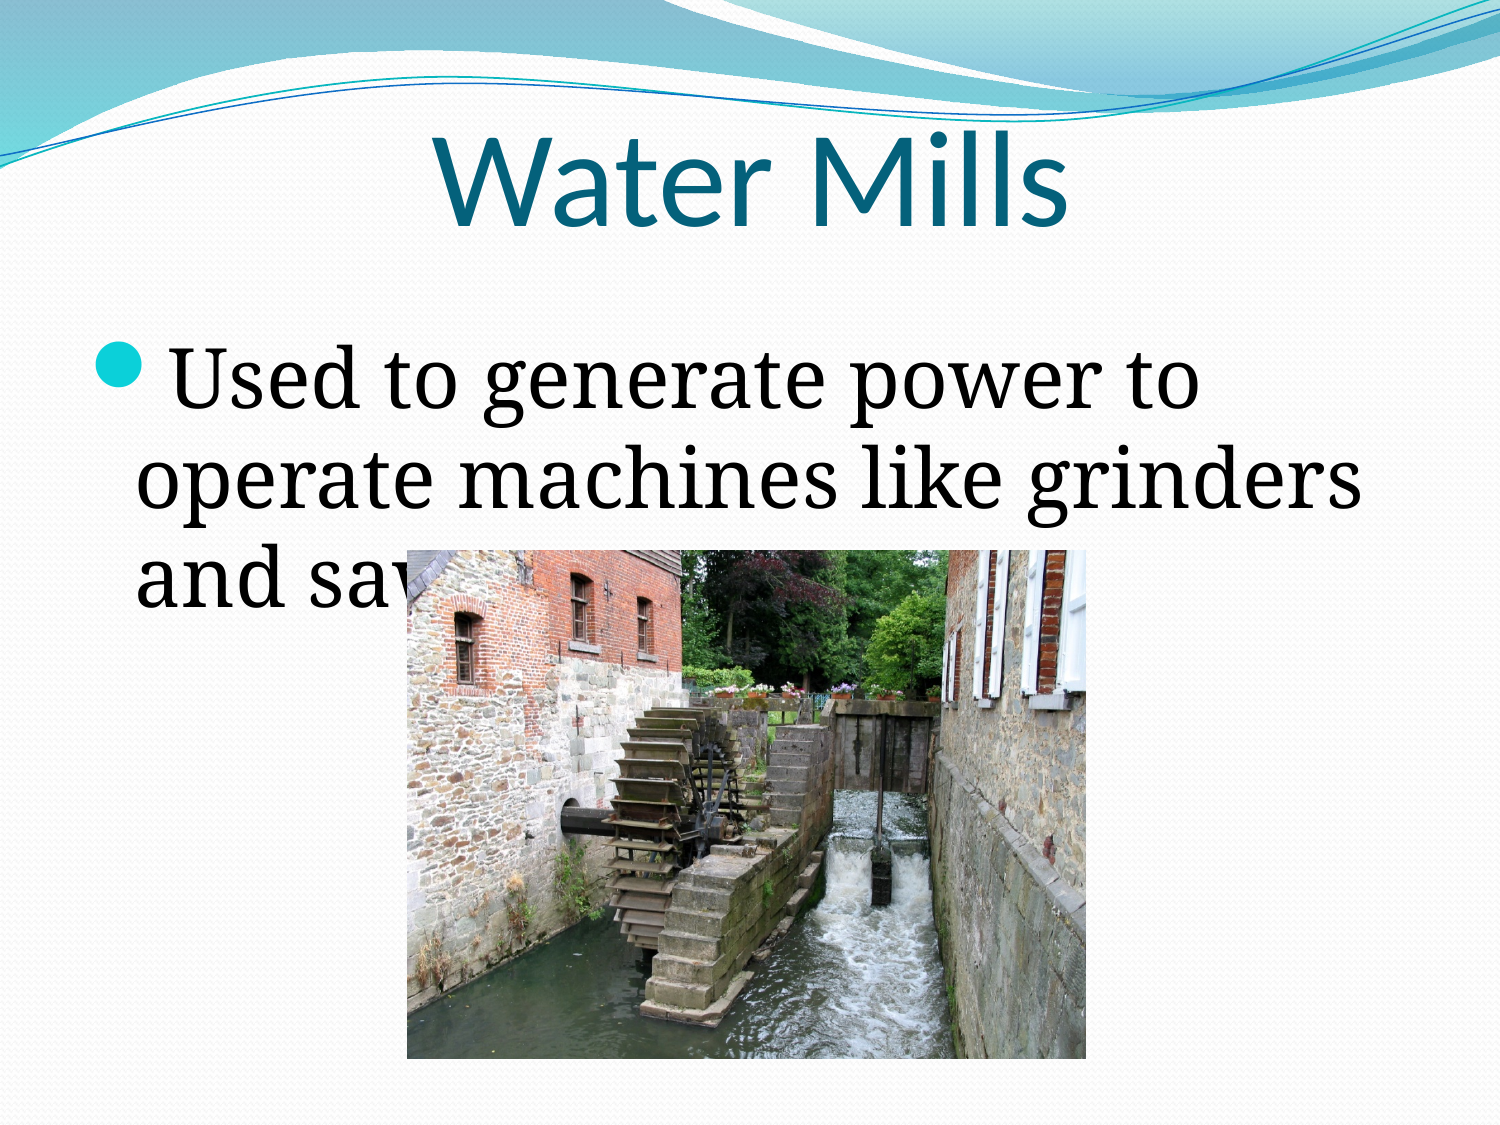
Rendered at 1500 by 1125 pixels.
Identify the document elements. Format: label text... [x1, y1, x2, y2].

title Water Mills [76, 66, 1427, 254]
list Used to generate power to operate machines like grinders and saws. [75, 317, 1425, 1038]
picture [407, 550, 1086, 1059]
